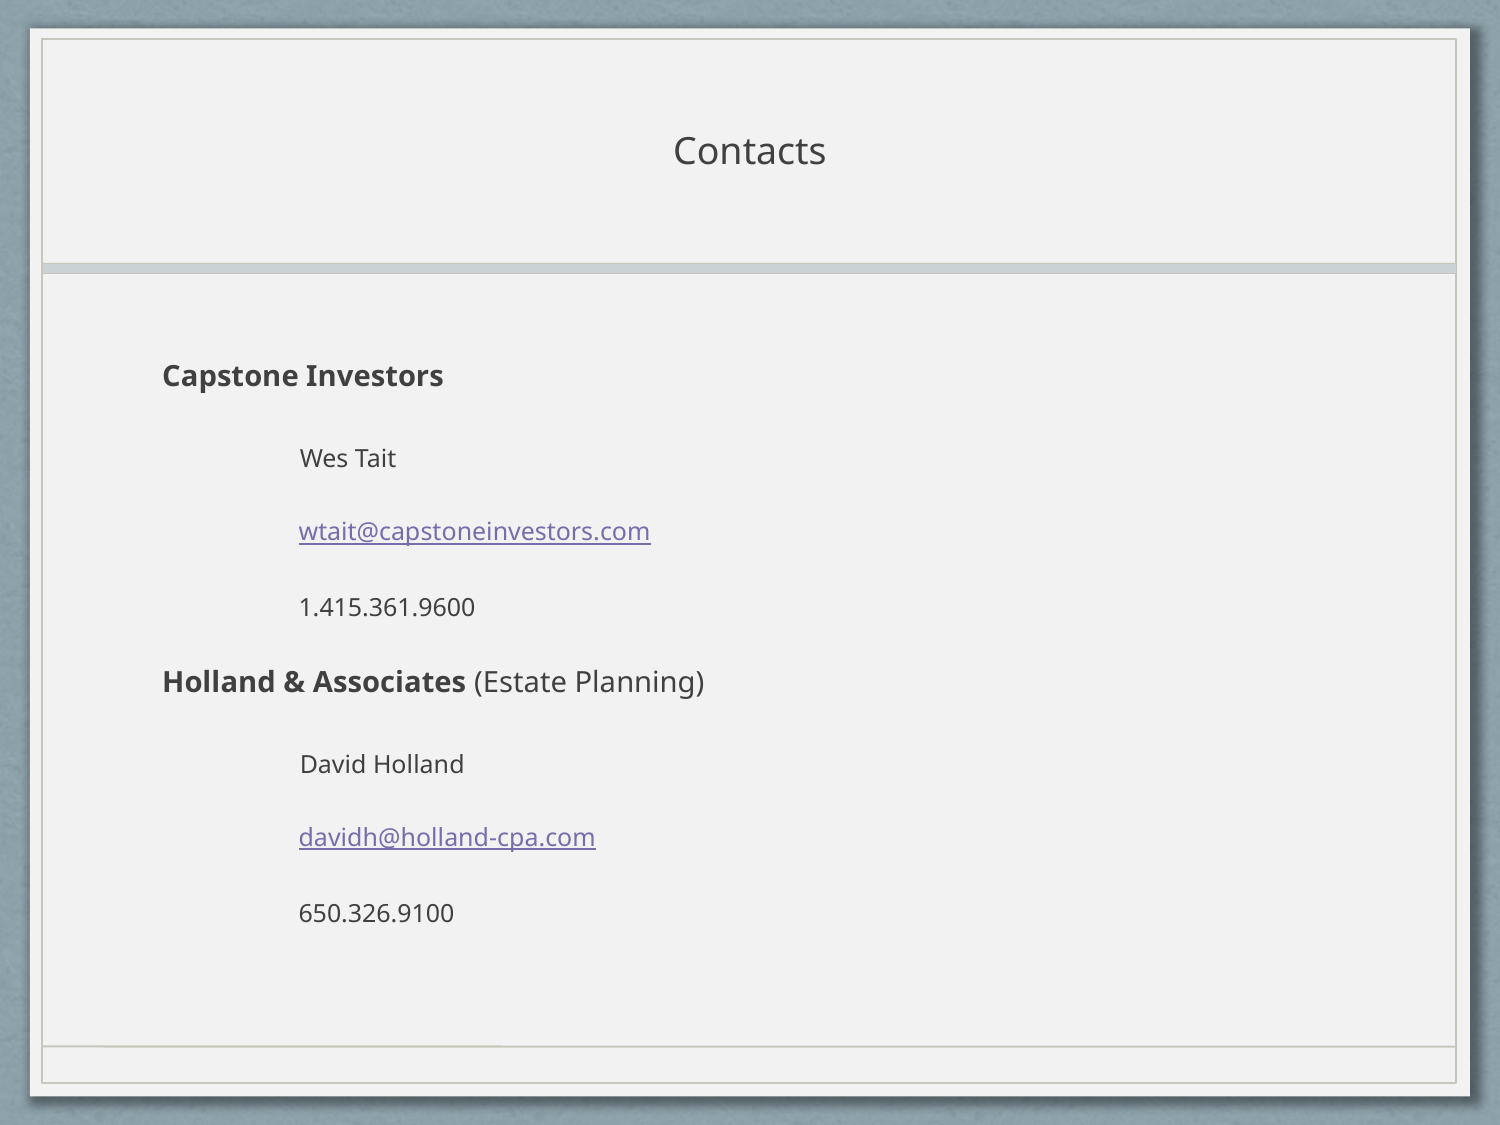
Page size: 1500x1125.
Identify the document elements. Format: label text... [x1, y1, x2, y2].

title Contacts [147, 40, 1353, 260]
list Capstone Investors Wes Tait wtait@capstoneinvestors.com 1.415.361.9600 Holland & Associates (Estate Planning) David Holland davidh@holland-cpa.com 650.326.9100 [147, 350, 750, 995]
